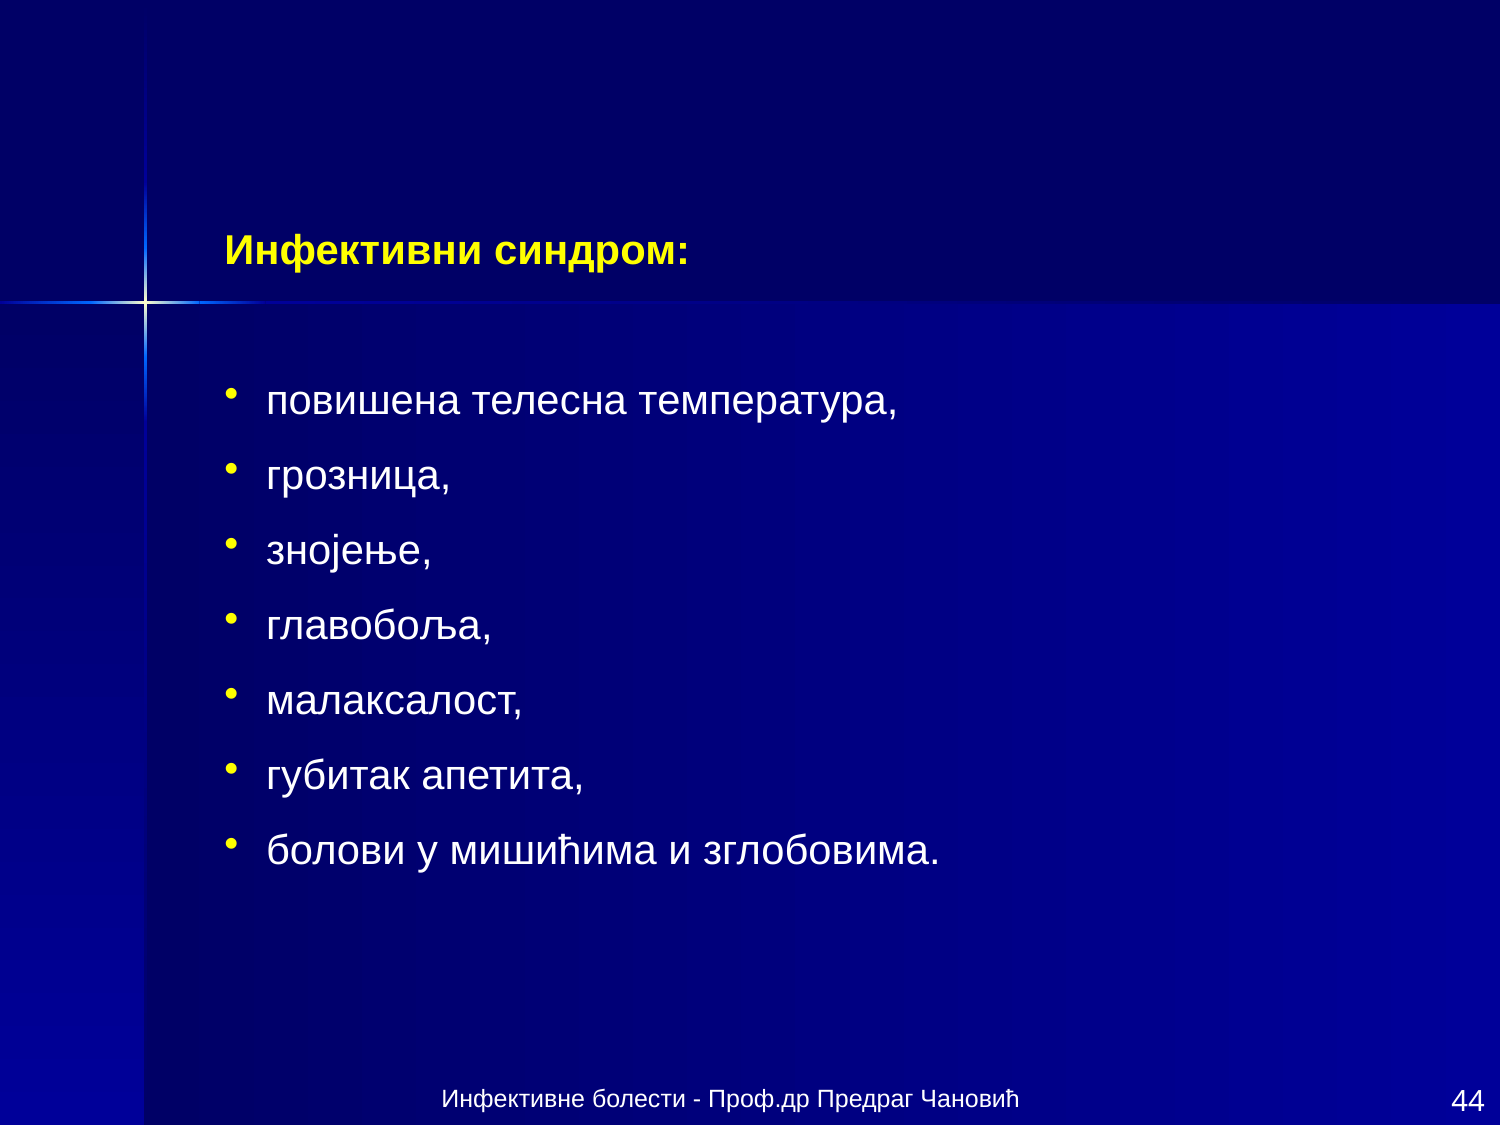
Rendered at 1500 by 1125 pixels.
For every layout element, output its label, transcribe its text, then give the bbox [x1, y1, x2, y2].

footer Инфективне болести - Проф.др Предраг Чановић [412, 1074, 1051, 1125]
text_box Инфективни синдром: повишена телесна температура, грозница, знојење, главобоља, малаксалост, губитак апетита, болови у мишићима и зглобовима. [195, 190, 1374, 881]
slide_number 44 [1324, 1074, 1500, 1125]
